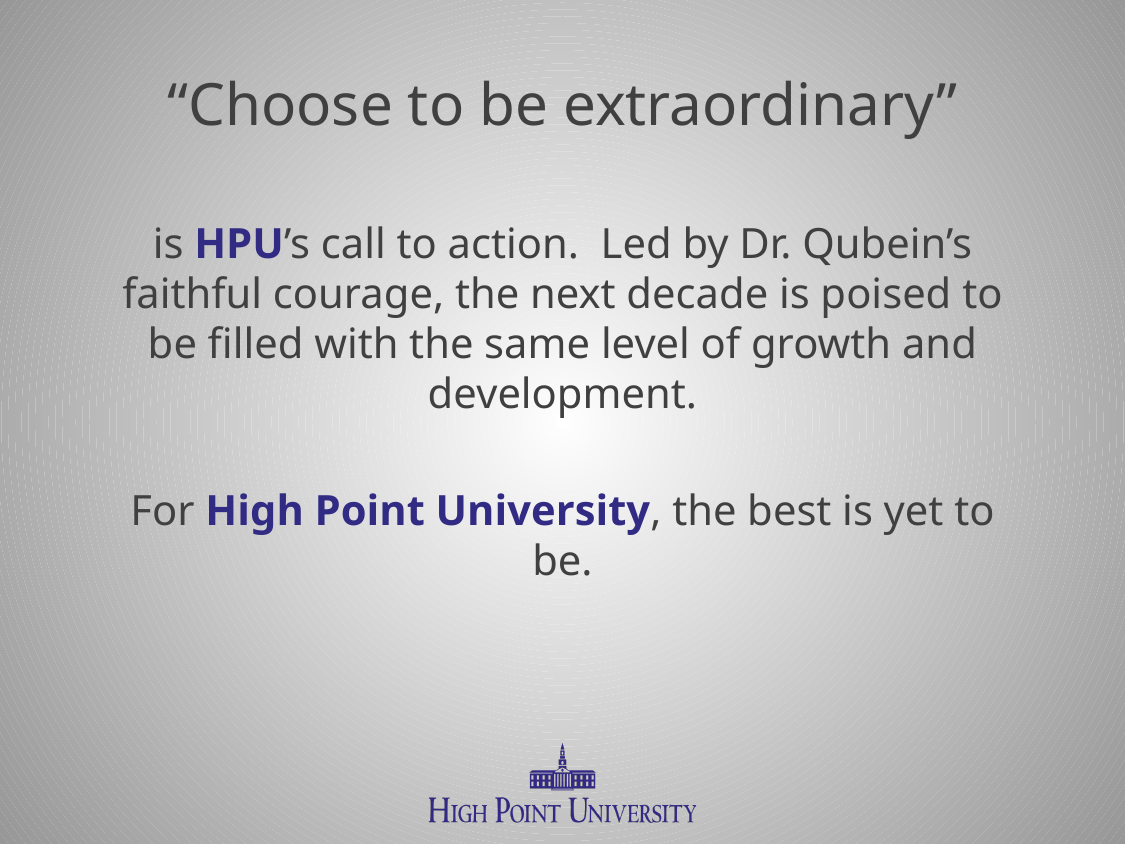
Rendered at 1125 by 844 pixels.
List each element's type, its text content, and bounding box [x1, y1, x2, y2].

text_box “Choose to be extraordinary” [104, 59, 1021, 145]
list is HPU’s call to action. Led by Dr. Qubein’s faithful courage, the next decade is poised to be filled with the same level of growth and development. For High Point University, the best is yet to be. [93, 209, 1032, 641]
